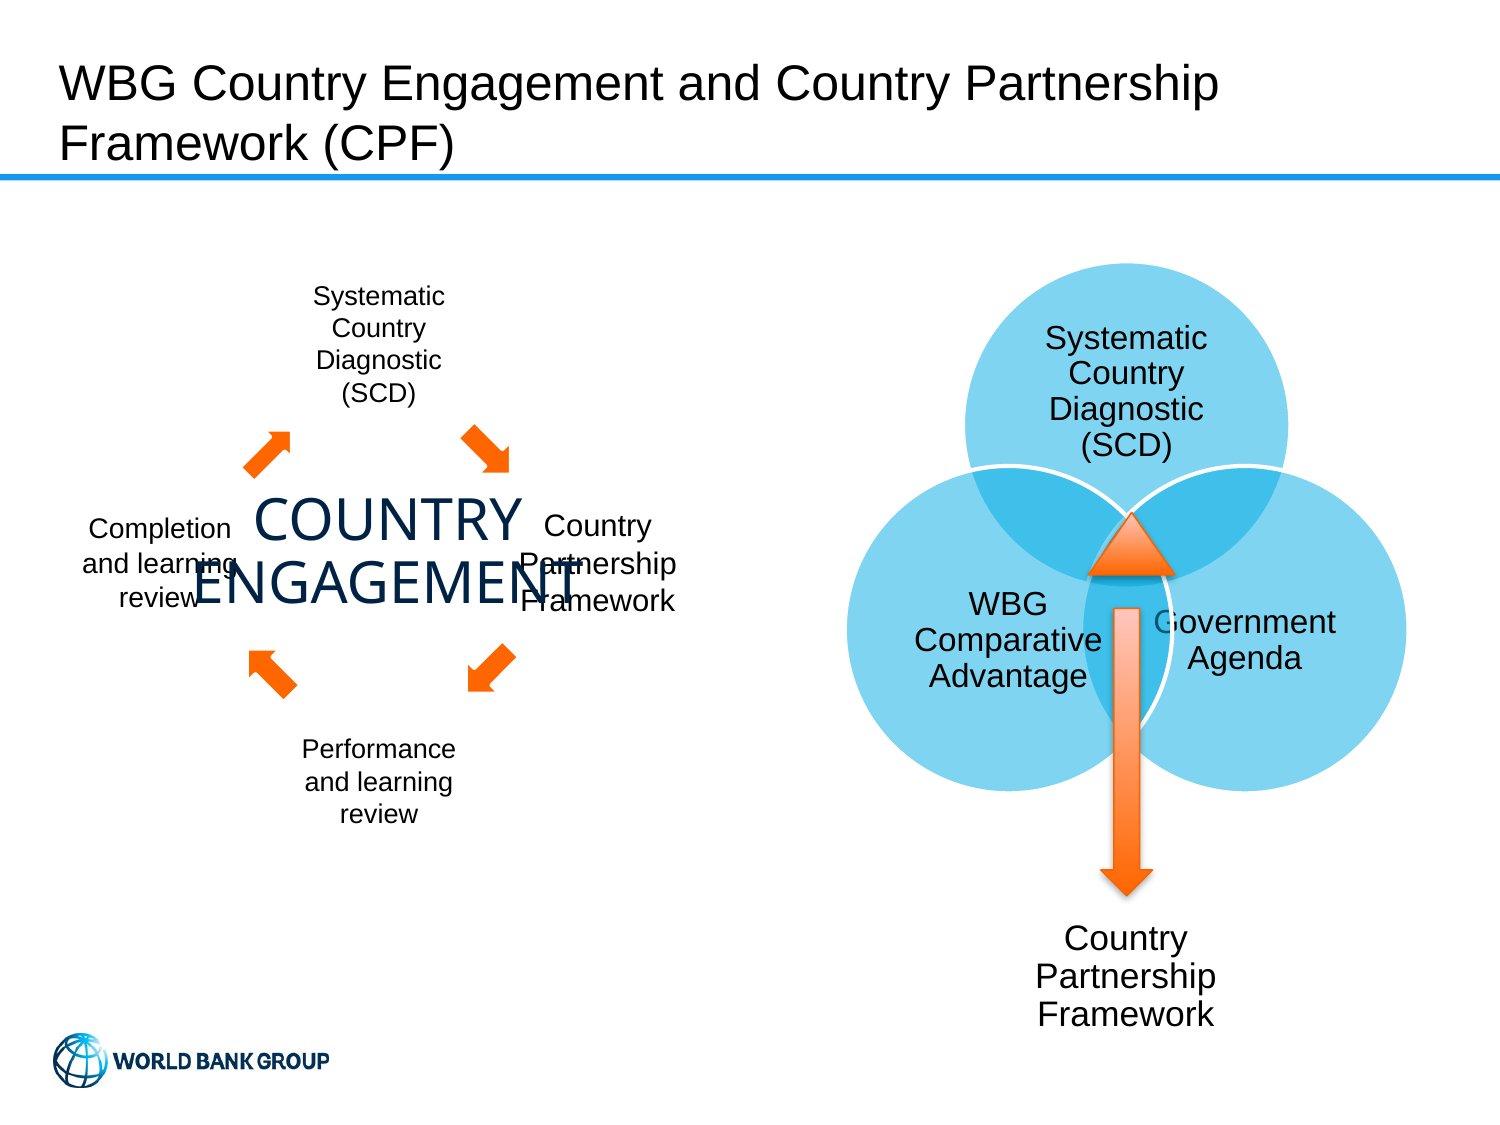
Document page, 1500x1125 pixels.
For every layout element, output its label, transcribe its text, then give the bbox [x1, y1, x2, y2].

picture [53, 1033, 329, 1088]
picture [69, 1043, 79, 1050]
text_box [0, 269, 763, 854]
title WBG Country Engagement and Country Partnership Framework (CPF) [58, 49, 1447, 174]
picture [77, 1045, 85, 1055]
picture [0, 174, 1500, 180]
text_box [844, 182, 1409, 1081]
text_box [187, 503, 588, 604]
